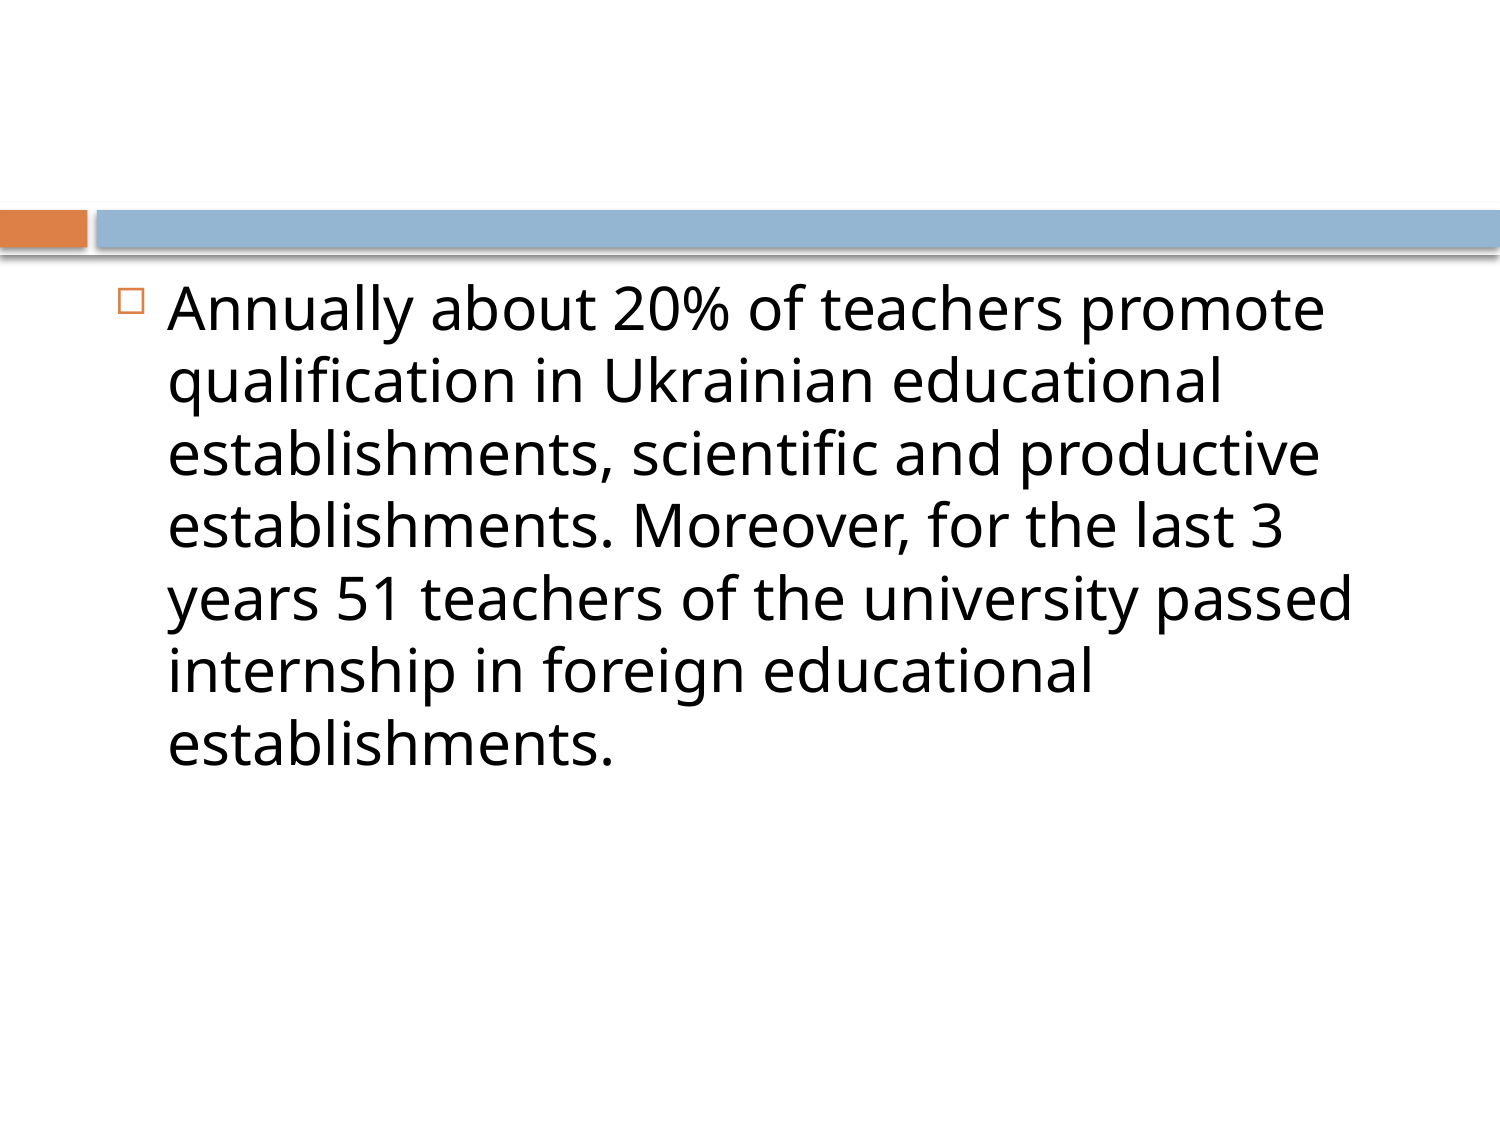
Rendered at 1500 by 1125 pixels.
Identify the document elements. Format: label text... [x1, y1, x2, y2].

list Annually about 20% of teachers promote qualification in Ukrainian educational establishments, scientific and productive establishments. Moreover, for the last 3 years 51 teachers of the university passed internship in foreign educational establishments. [100, 262, 1438, 1000]
